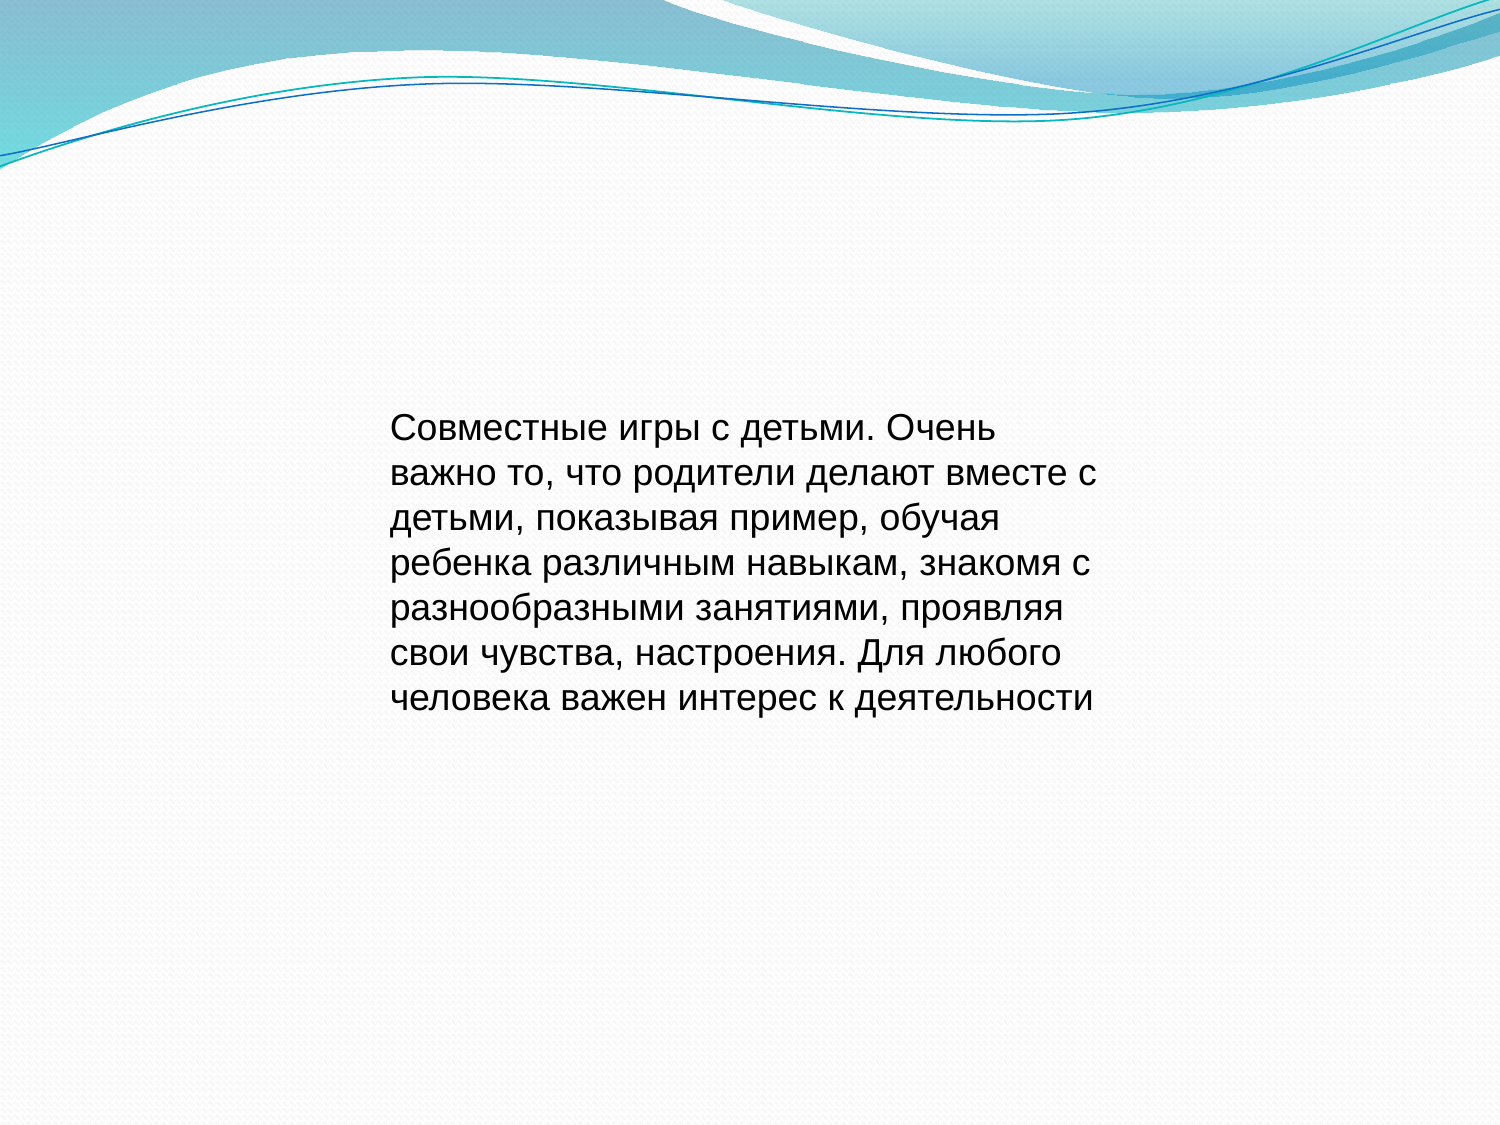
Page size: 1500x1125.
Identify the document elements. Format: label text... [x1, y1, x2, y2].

text_box Совместные игры с детьми. Очень важно то, что родители делают вместе с детьми, показывая пример, обучая ребенка различным навыкам, знакомя с разнообразными занятиями, проявляя свои чувства, настроения. Для любого человека важен интерес к деятельности [374, 395, 1125, 726]
